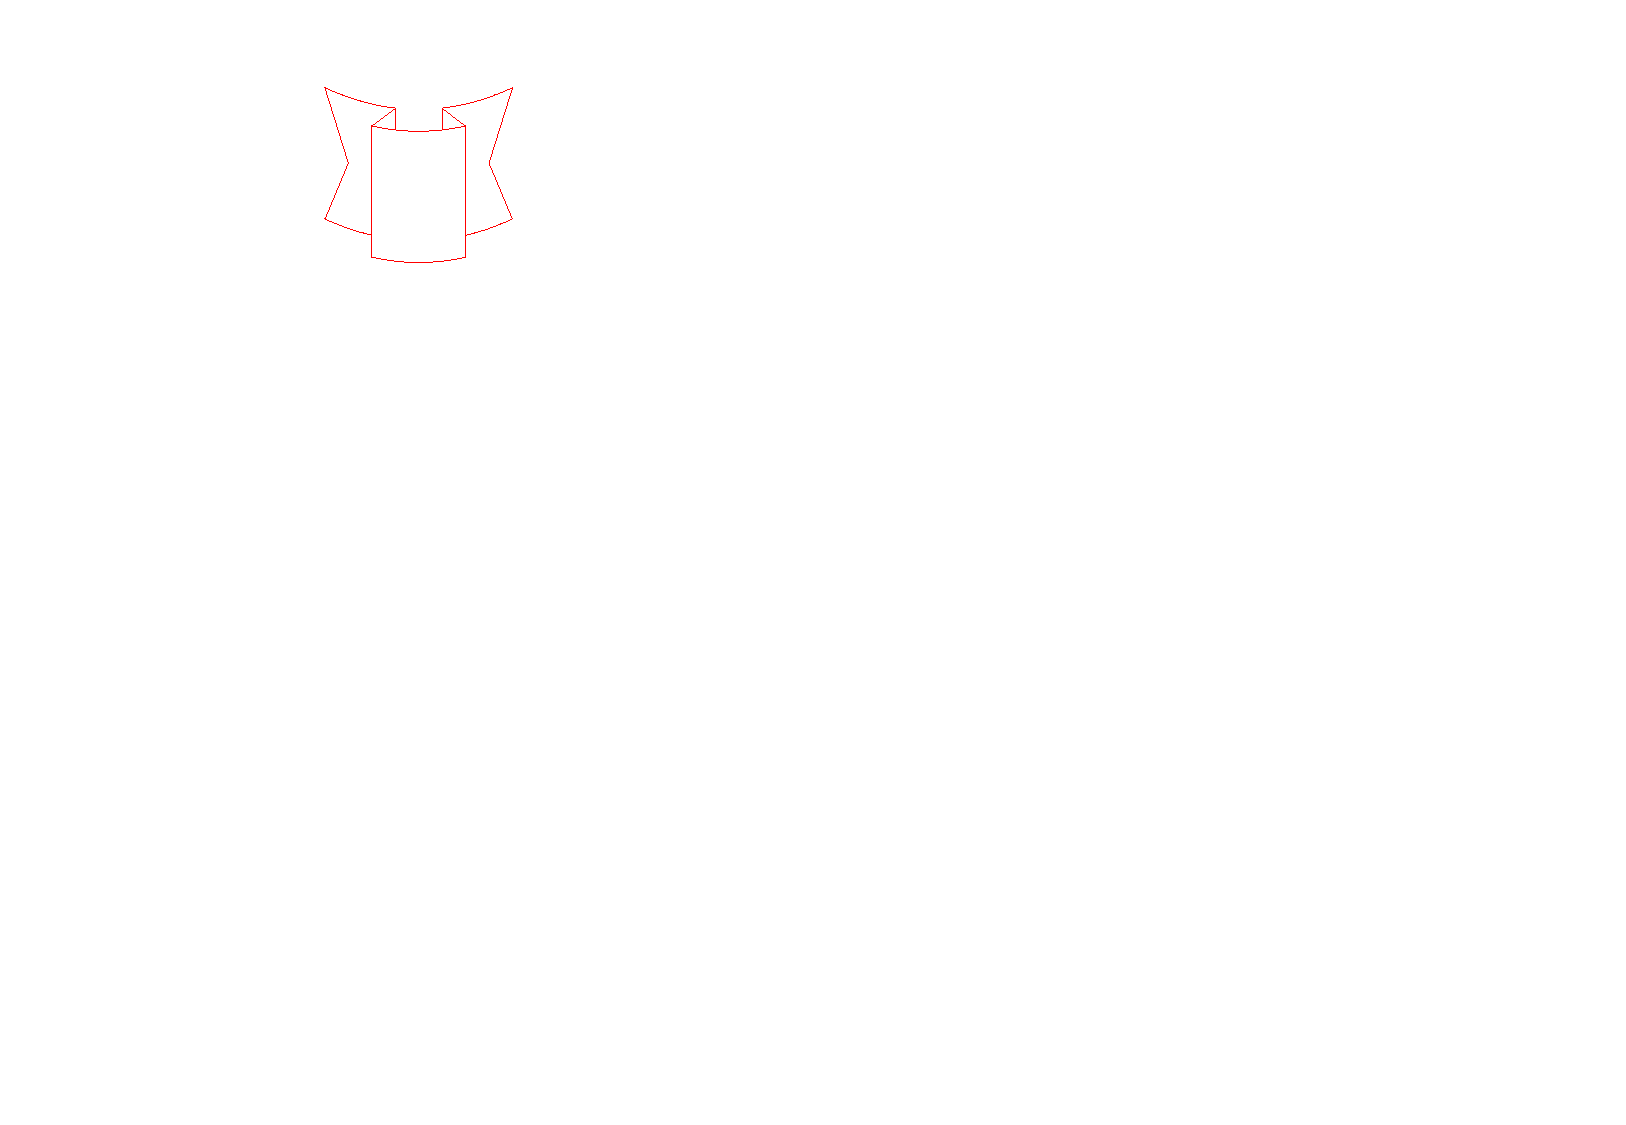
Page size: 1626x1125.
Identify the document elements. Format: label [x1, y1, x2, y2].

text_box [324, 87, 513, 263]
